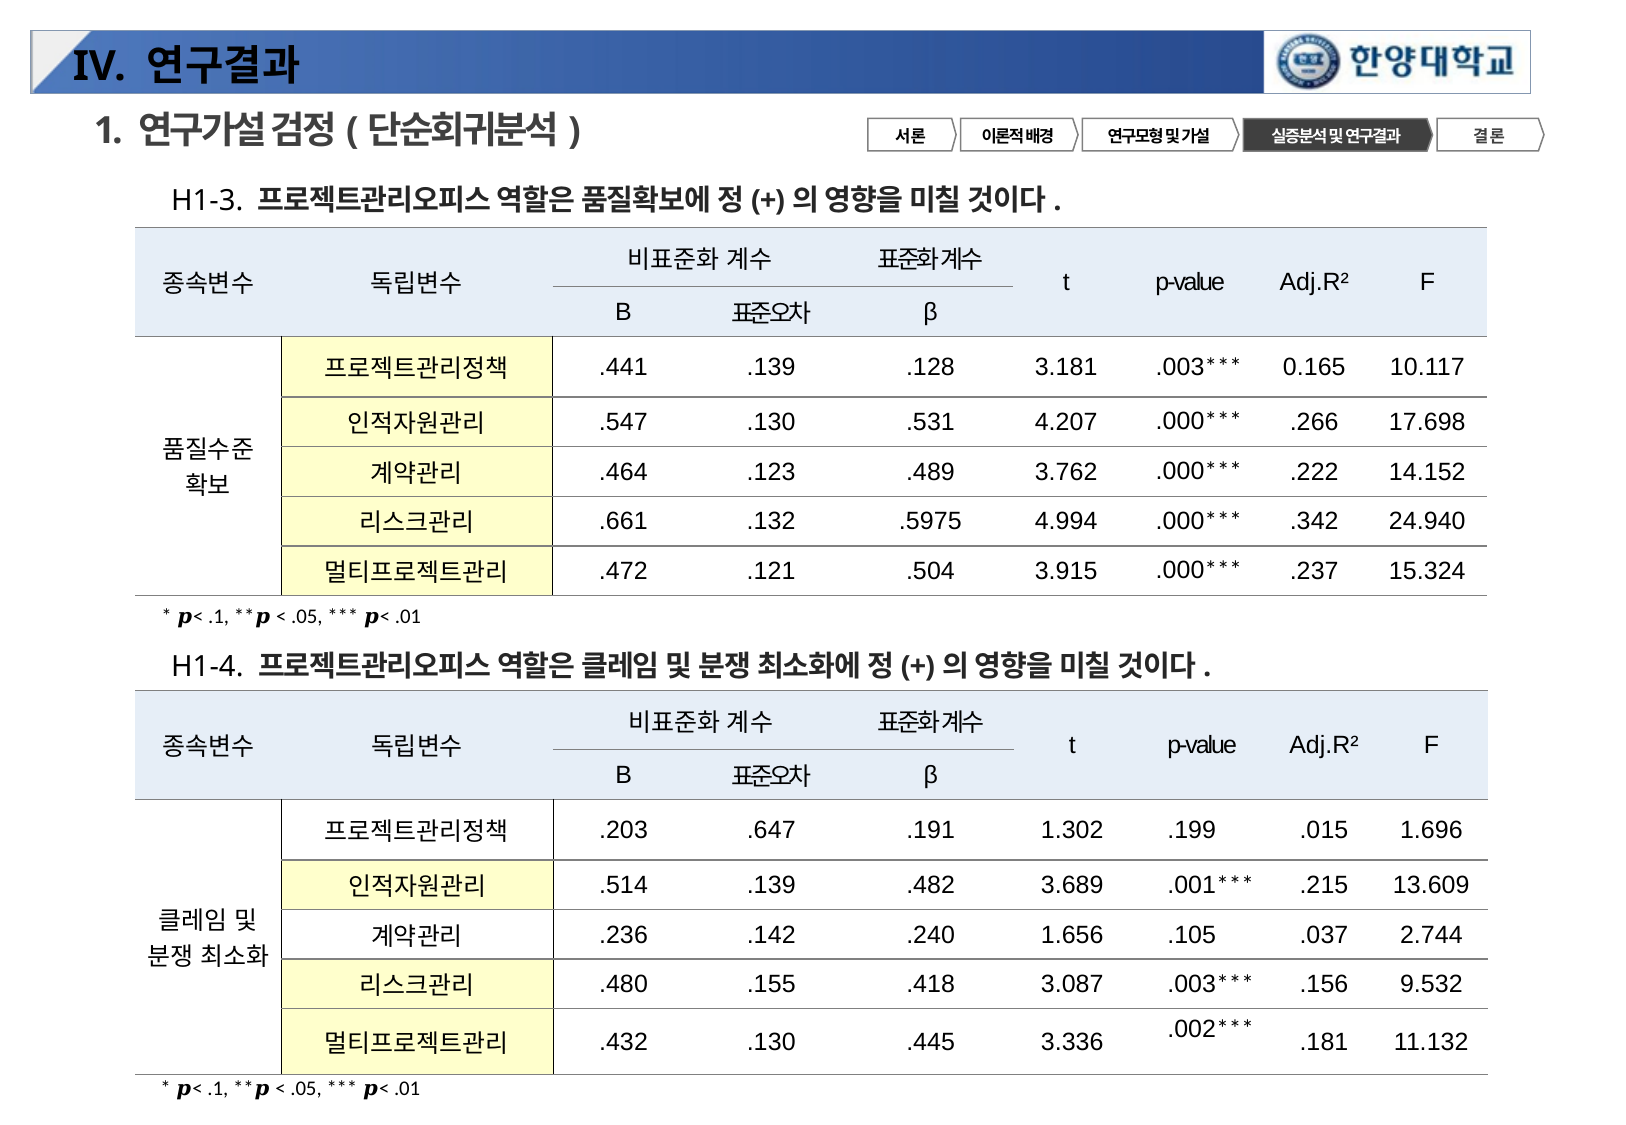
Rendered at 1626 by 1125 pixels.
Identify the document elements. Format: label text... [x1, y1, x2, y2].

table_cell 4.207 [1013, 398, 1120, 446]
table_cell 14.152 [1368, 447, 1487, 496]
text_box H1-4. 프로젝트관리오피스 역할은 클레임 및 분쟁 최소화에 정(+)의 영향을 미칠 것이다. [148, 633, 1571, 690]
table_header t [1014, 691, 1131, 799]
text_box * 𝒑< .1, **𝒑 < .05, *** 𝒑< .01 [146, 590, 1517, 635]
table_cell .482 [848, 861, 1014, 909]
table_cell 3.336 [1014, 1009, 1131, 1062]
table_header 독립변수 [281, 691, 553, 799]
table_header F [1375, 691, 1488, 799]
table_cell .236 [554, 910, 695, 958]
table_cell .342 [1261, 497, 1368, 545]
table_header 표준화 계수 [848, 228, 1013, 286]
table_cell 17.698 [1368, 398, 1487, 446]
table_cell .199 [1131, 800, 1273, 859]
table_cell .191 [848, 800, 1014, 859]
table_header Adj.R² [1261, 228, 1368, 336]
table_cell 멀티프로젝트관리 [282, 547, 552, 590]
table_cell 13.609 [1375, 861, 1488, 909]
table_cell B [553, 750, 695, 799]
table_cell .222 [1261, 447, 1368, 496]
table_header t [1013, 228, 1120, 336]
table_cell 24.940 [1368, 497, 1487, 545]
table_header 종속변수 [135, 228, 281, 336]
table_cell .445 [848, 1009, 1014, 1062]
table_cell .128 [848, 337, 1013, 396]
table_cell 3.915 [1013, 547, 1120, 590]
table_cell .003*** [1131, 960, 1273, 1008]
table_cell .142 [695, 910, 848, 958]
table_cell 멀티프로젝트관리 [282, 1009, 553, 1062]
table_cell 계약관리 [282, 447, 552, 496]
table_header 비표준화 계수 [553, 228, 848, 286]
table_cell .5975 [848, 497, 1013, 545]
table_cell .015 [1273, 800, 1375, 859]
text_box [30, 30, 1531, 97]
table_cell 리스크관리 [282, 960, 553, 1008]
table_cell 인적자원관리 [282, 398, 552, 446]
table_cell 3.689 [1014, 861, 1131, 909]
table_cell .181 [1273, 1009, 1375, 1062]
table_cell .000*** [1120, 547, 1261, 590]
table_header F [1368, 228, 1487, 336]
table_header 독립변수 [281, 228, 553, 336]
table_cell 3.181 [1013, 337, 1120, 396]
text_box * 𝒑< .1, **𝒑 < .05, *** 𝒑< .01 [145, 1062, 1516, 1108]
table_cell 1.656 [1014, 910, 1131, 958]
table_cell 10.117 [1368, 337, 1487, 396]
table_cell B [553, 287, 694, 336]
table_cell .215 [1273, 861, 1375, 909]
table_cell .240 [848, 910, 1014, 958]
table_cell .472 [553, 547, 694, 590]
table_cell .432 [554, 1009, 695, 1062]
table_header Adj.R² [1273, 691, 1375, 799]
table_cell 표준오차 [695, 750, 848, 799]
table_cell β [848, 750, 1014, 799]
table_cell .547 [553, 398, 694, 446]
table_cell .121 [694, 547, 848, 590]
table_cell 2.744 [1375, 910, 1488, 958]
table_cell .001*** [1131, 861, 1273, 909]
table_cell 0.165 [1261, 337, 1368, 396]
table_cell .489 [848, 447, 1013, 496]
table_cell 15.324 [1368, 547, 1487, 590]
table_cell β [848, 287, 1013, 336]
table_cell .105 [1131, 910, 1273, 958]
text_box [867, 118, 1544, 152]
table_header 표준화 계수 [848, 691, 1014, 749]
table_cell .531 [848, 398, 1013, 446]
table_header p-value [1131, 691, 1273, 799]
table_cell 3.087 [1014, 960, 1131, 1008]
table_cell 1.696 [1375, 800, 1488, 859]
table_header p-value [1120, 228, 1261, 336]
table_cell .000*** [1120, 447, 1261, 496]
table_cell 프로젝트관리정책 [282, 337, 552, 396]
table_cell .132 [694, 497, 848, 545]
table_cell 품질수준 확보 [135, 337, 281, 595]
table_cell 4.994 [1013, 497, 1120, 545]
table_cell .003*** [1120, 337, 1261, 396]
table_cell 9.532 [1375, 960, 1488, 1008]
table_cell 11.132 [1375, 1009, 1488, 1062]
table_cell .418 [848, 960, 1014, 1008]
table_cell .139 [694, 337, 848, 396]
table_cell .661 [553, 497, 694, 545]
table_header 종속변수 [135, 691, 281, 799]
table_cell 인적자원관리 [282, 861, 553, 909]
table_cell .504 [848, 547, 1013, 590]
table_cell 클레임 및 분쟁 최소화 [135, 800, 281, 1074]
table_cell 3.762 [1013, 447, 1120, 496]
text_box 1. 연구가설 검정(단순회귀분석) [78, 98, 1544, 159]
table_cell .647 [695, 800, 848, 859]
table_cell .266 [1261, 398, 1368, 446]
table_cell .464 [553, 447, 694, 496]
table_cell .480 [554, 960, 695, 1008]
table_cell 프로젝트관리정책 [282, 800, 553, 859]
table_cell .002*** [1131, 1009, 1273, 1062]
table_cell 1.302 [1014, 800, 1131, 859]
table_cell .203 [554, 800, 695, 859]
table_cell .237 [1261, 547, 1368, 590]
table_cell .441 [553, 337, 694, 396]
table_cell 계약관리 [282, 910, 553, 958]
table_cell .123 [694, 447, 848, 496]
table_cell .139 [695, 861, 848, 909]
table_cell .037 [1273, 910, 1375, 958]
table_cell .130 [695, 1009, 848, 1062]
table_cell 리스크관리 [282, 497, 552, 545]
table_cell .156 [1273, 960, 1375, 1008]
table_cell .130 [694, 398, 848, 446]
table_cell .000*** [1120, 497, 1261, 545]
text_box H1-3. 프로젝트관리오피스 역할은 품질확보에 정(+)의 영향을 미칠 것이다. [148, 166, 1601, 224]
table_cell .155 [695, 960, 848, 1008]
table_header 비표준화 계수 [553, 691, 848, 749]
table_cell 표준오차 [694, 287, 848, 336]
table_cell .514 [554, 861, 695, 909]
table_cell .000*** [1120, 398, 1261, 446]
